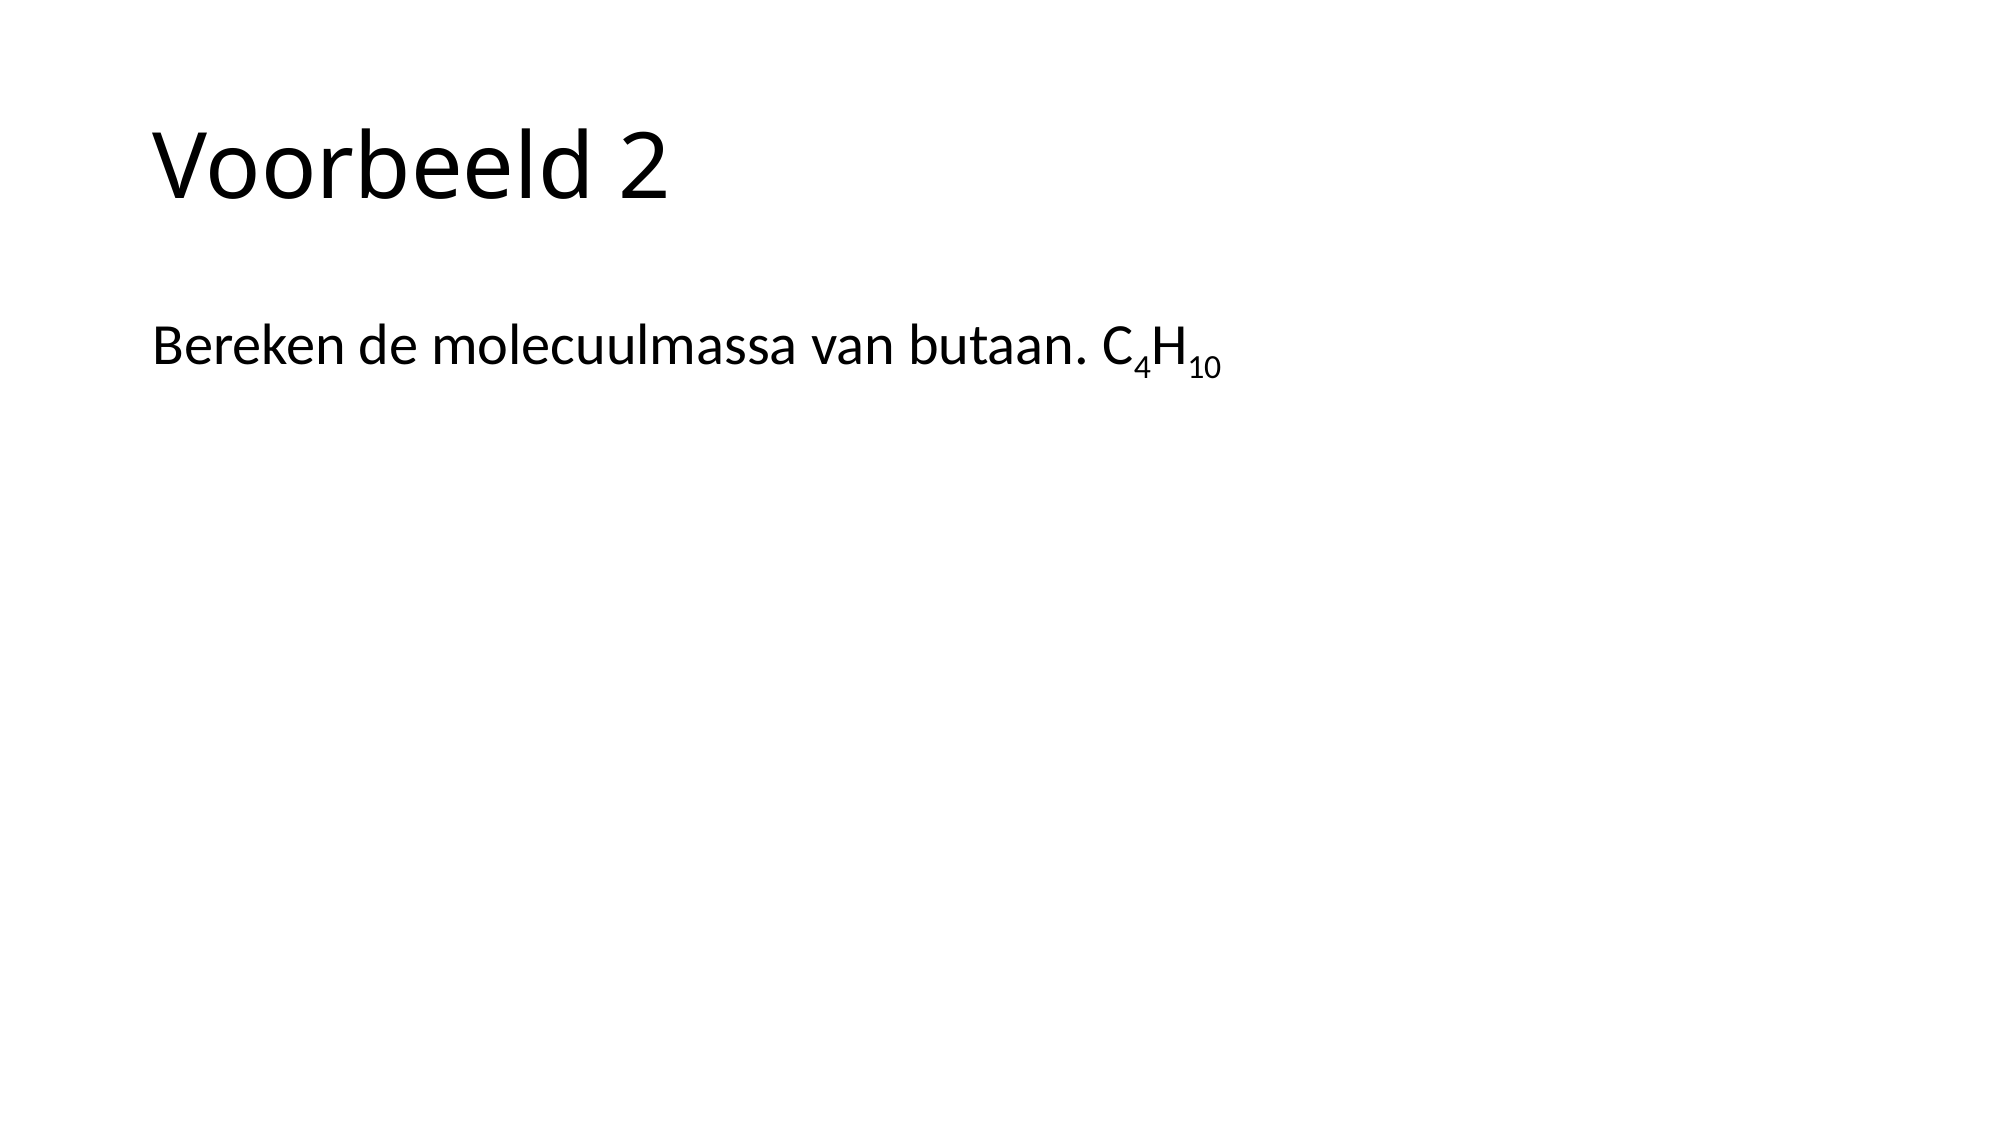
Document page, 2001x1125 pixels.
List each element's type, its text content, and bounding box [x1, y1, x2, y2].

title Voorbeeld 2 [137, 59, 1863, 278]
list Bereken de molecuulmassa van butaan. C4H10 [137, 299, 1863, 1014]
